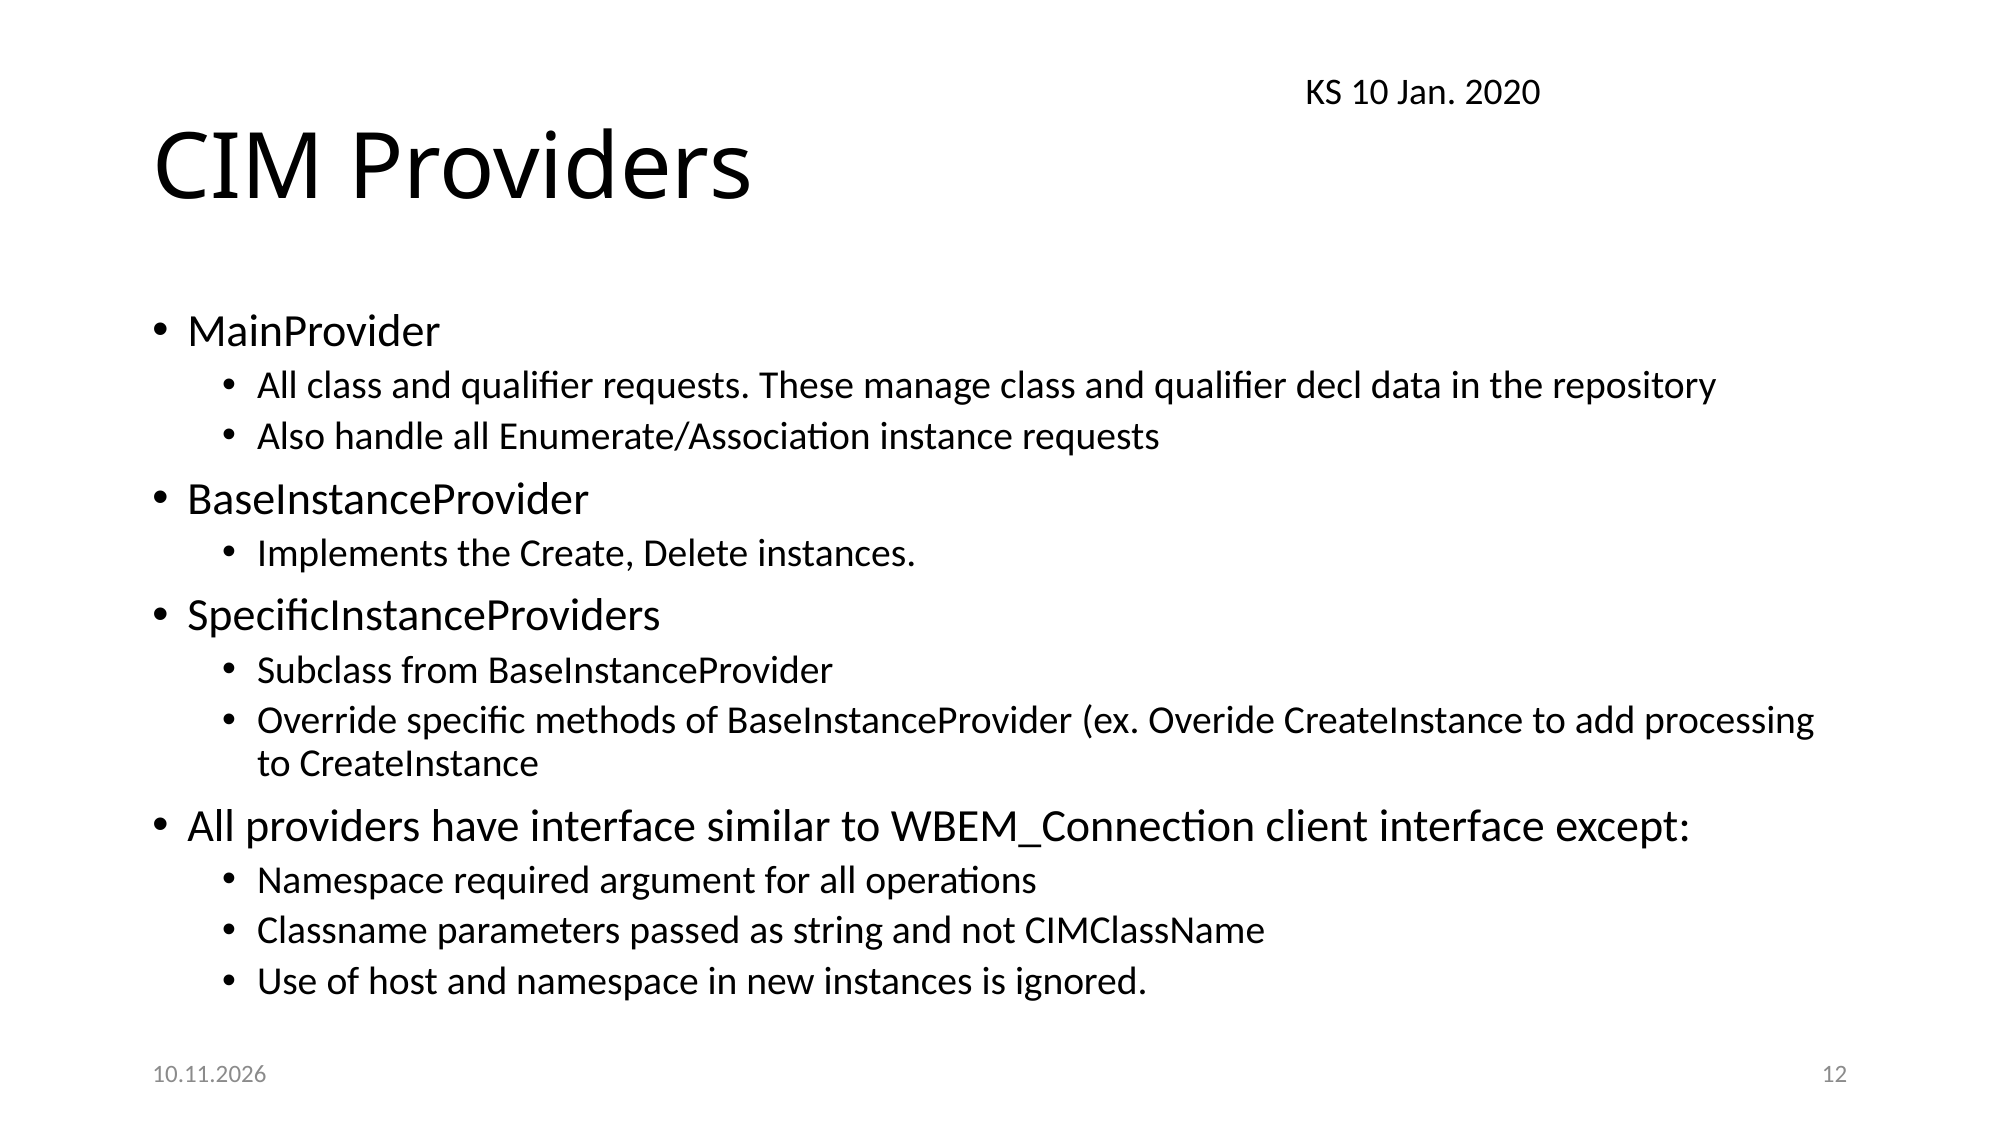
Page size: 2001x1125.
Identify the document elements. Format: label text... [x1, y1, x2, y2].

list MainProvider All class and qualifier requests. These manage class and qualifier decl data in the repository Also handle all Enumerate/Association instance requests BaseInstanceProvider Implements the Create, Delete instances. SpecificInstanceProviders Subclass from BaseInstanceProvider Override specific methods of BaseInstanceProvider (ex. Overide CreateInstance to add processing to CreateInstance All providers have interface similar to WBEM_Connection client interface except: Namespace required argument for all operations Classname parameters passed as string and not CIMClassName Use of host and namespace in new instances is ignored. [137, 299, 1863, 1014]
title CIM Providers [137, 59, 1863, 278]
text_box KS 10 Jan. 2020 [1290, 59, 1725, 120]
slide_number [137, 1042, 588, 1103]
slide_number 12 [1412, 1042, 1863, 1103]
